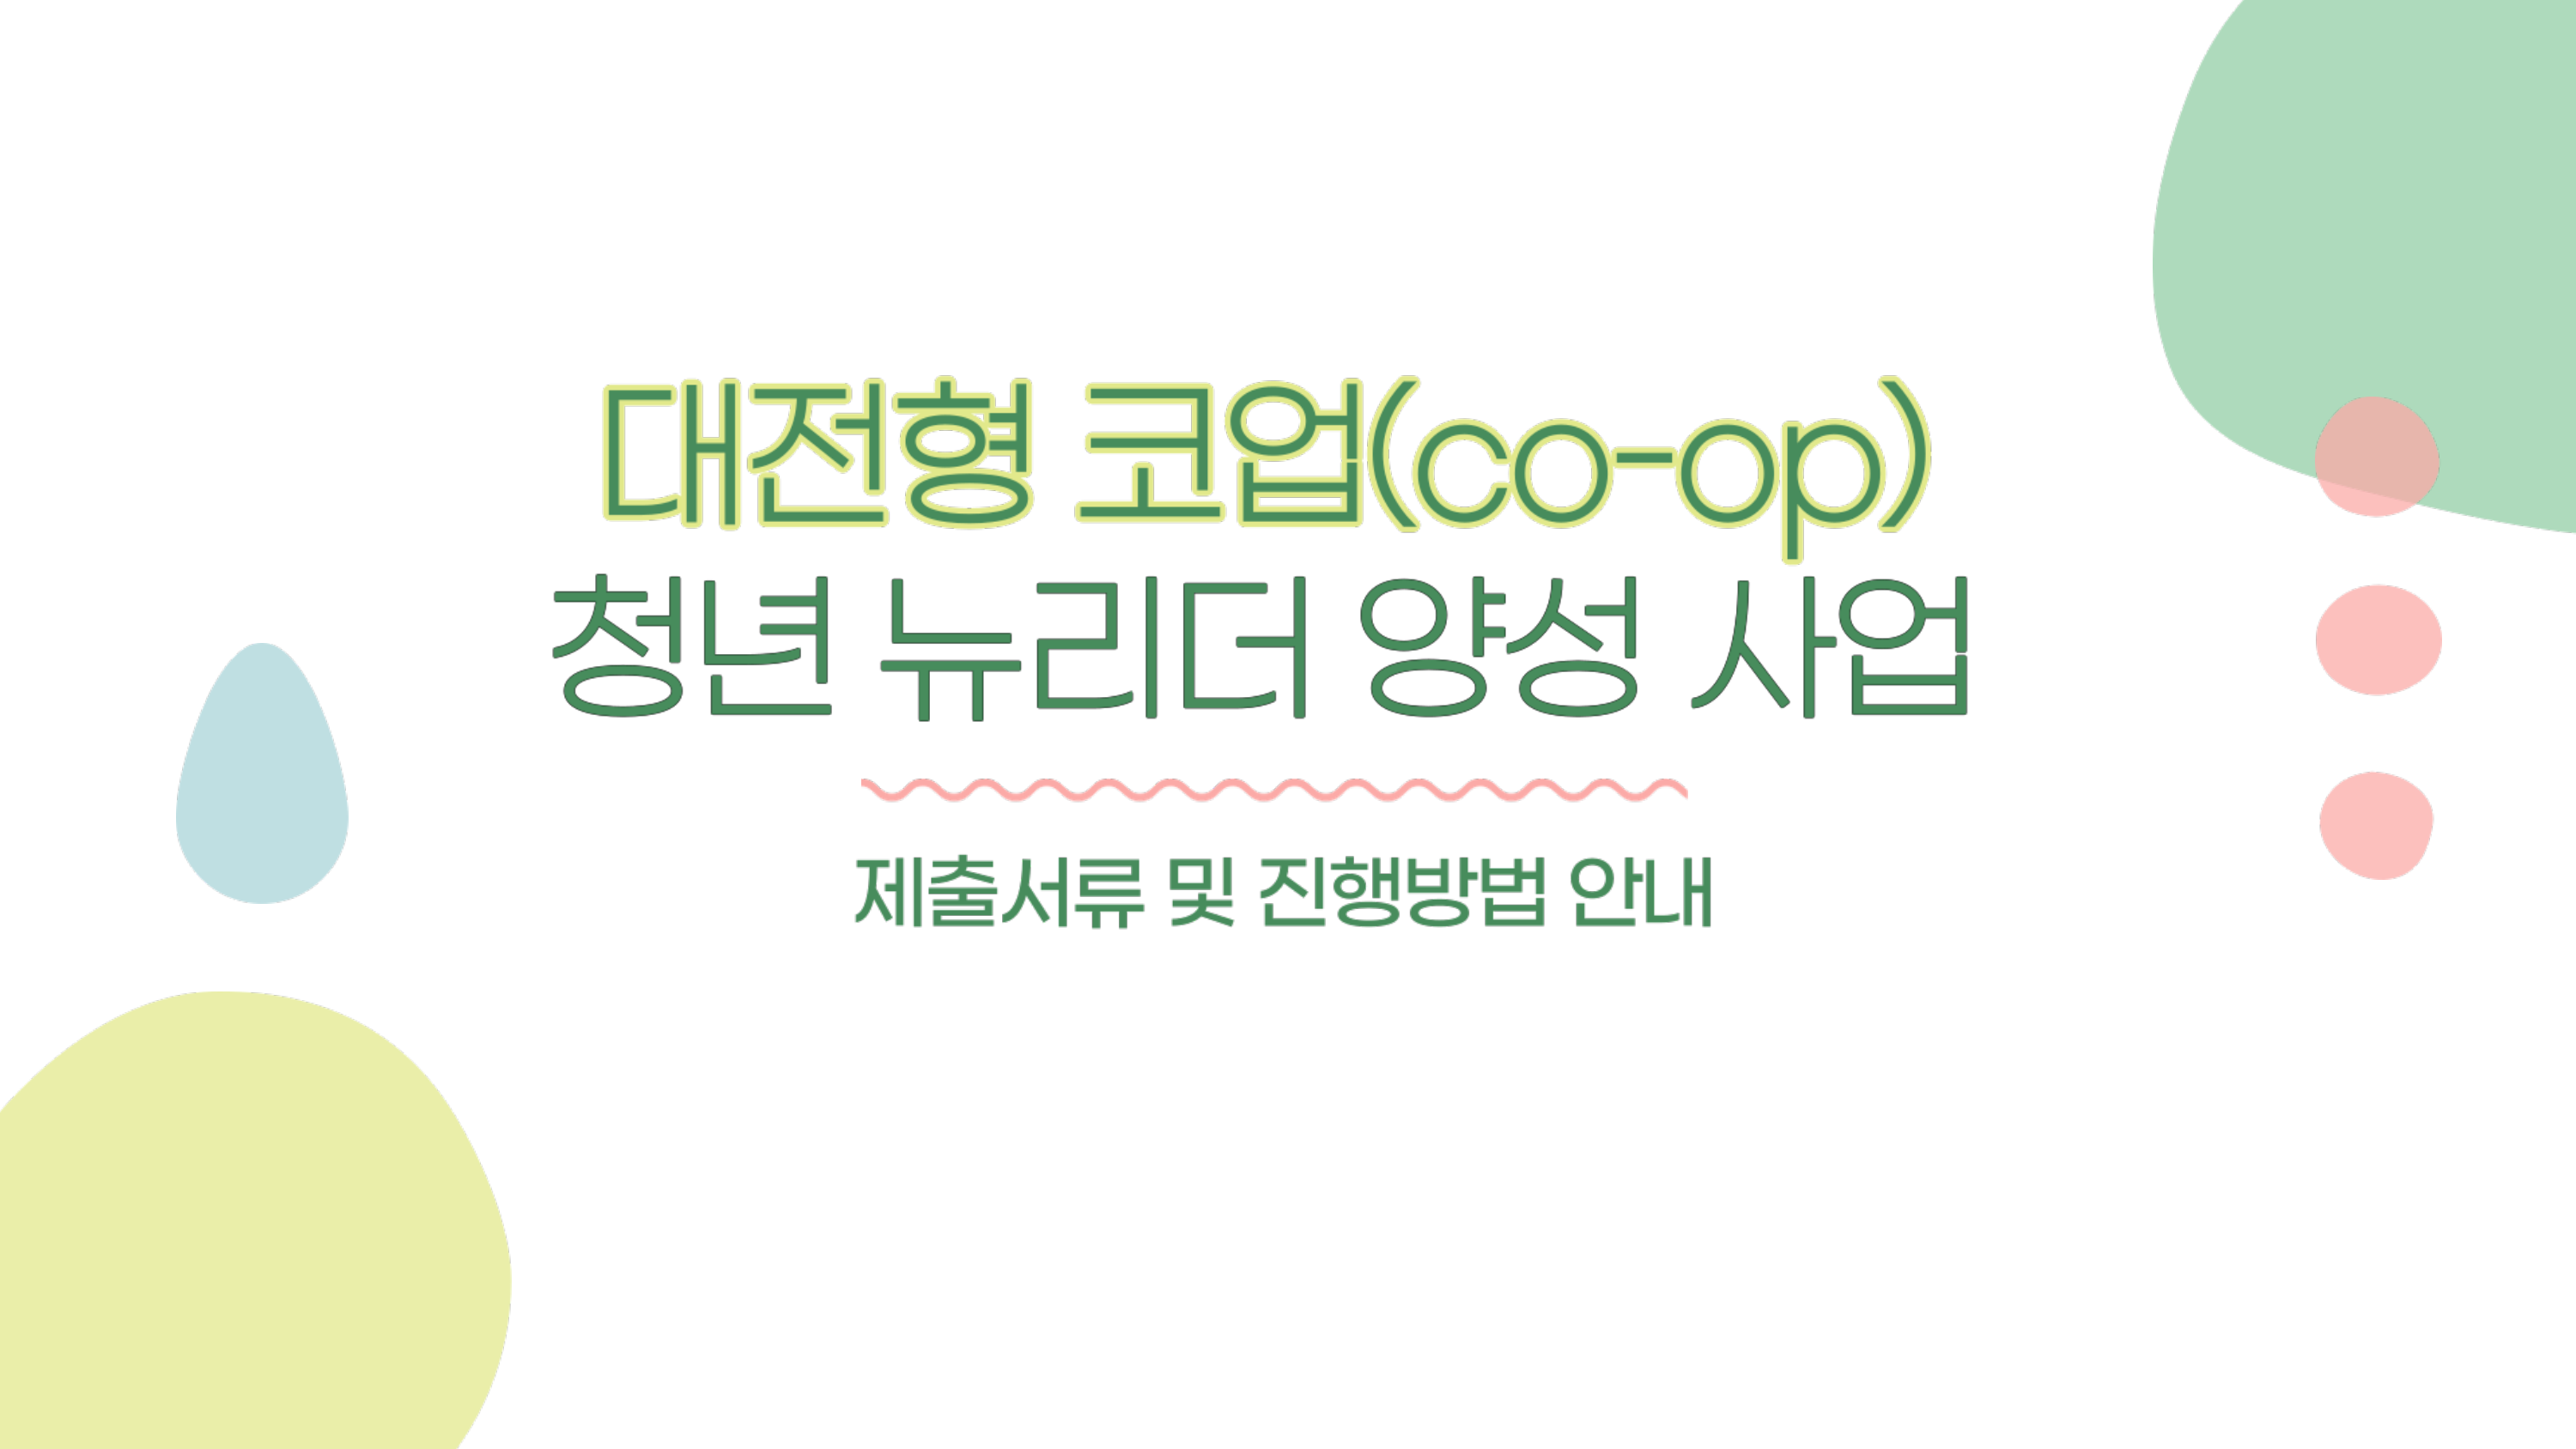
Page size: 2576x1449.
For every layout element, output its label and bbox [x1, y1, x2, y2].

text_box [0, 991, 512, 1449]
text_box [2314, 397, 2442, 880]
picture [389, 294, 2160, 966]
text_box [861, 778, 1688, 803]
text_box [176, 643, 349, 904]
text_box [2153, 0, 2576, 537]
